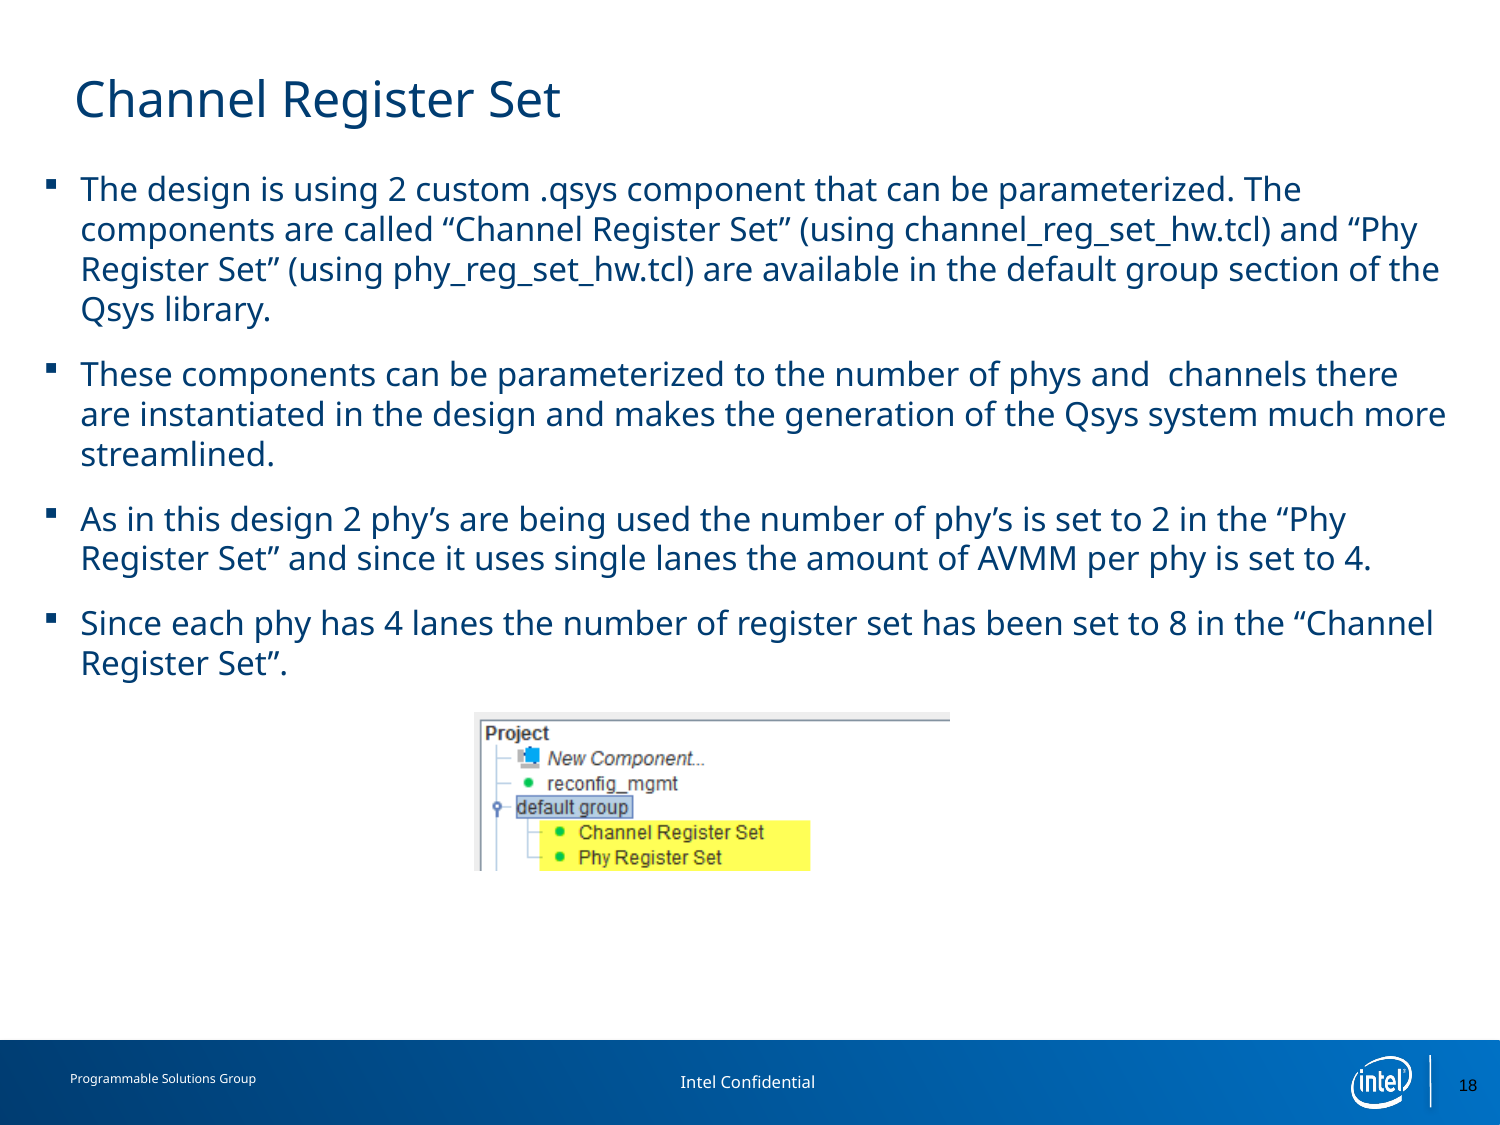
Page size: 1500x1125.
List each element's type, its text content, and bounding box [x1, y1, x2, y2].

title Channel Register Set [74, 67, 1425, 168]
slide_number 18 [1127, 1055, 1478, 1116]
list The design is using 2 custom .qsys component that can be parameterized. The components are called “Channel Register Set” (using channel_reg_set_hw.tcl) and “Phy Register Set” (using phy_reg_set_hw.tcl) are available in the default group section of the Qsys library. These components can be parameterized to the number of phys and channels there are instantiated in the design and makes the generation of the Qsys system much more streamlined. As in this design 2 phy’s are being used the number of phy’s is set to 2 in the “Phy Register Set” and since it uses single lanes the amount of AVMM per phy is set to 4. Since each phy has 4 lanes the number of register set has been set to 8 in the “Channel Register Set”. [43, 168, 1456, 978]
picture [474, 712, 951, 871]
